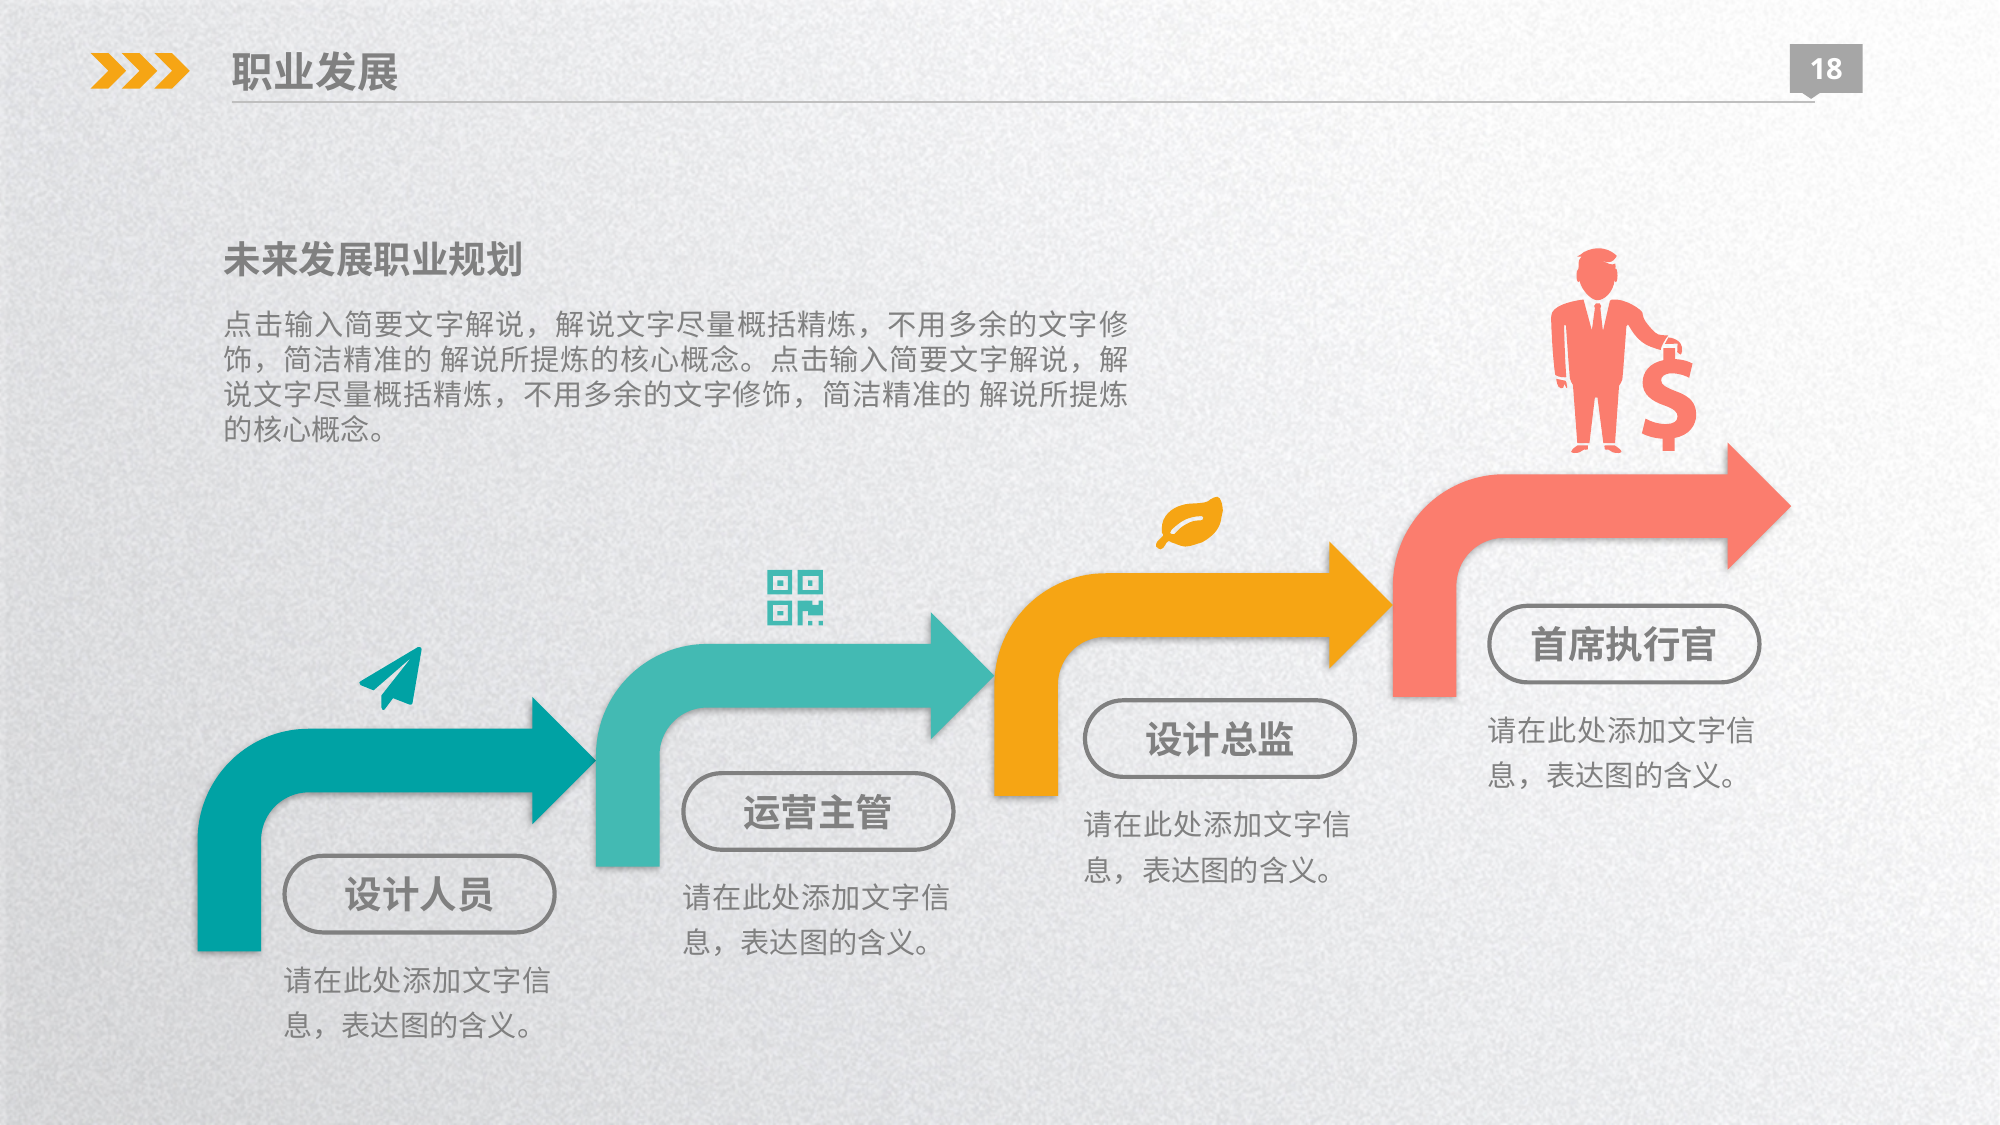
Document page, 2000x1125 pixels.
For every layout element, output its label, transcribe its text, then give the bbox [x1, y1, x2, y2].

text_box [1550, 241, 1697, 454]
text_box [359, 647, 422, 710]
text_box [1787, 42, 1865, 101]
picture [0, 0, 2000, 1125]
text_box [767, 569, 793, 595]
text_box 未来发展职业规划 点击输入简要文字解说，解说文字尽量概括精炼，不用多余的文字修饰，简洁精准的 解说所提炼的核心概念。点击输入简要文字解说，解说文字尽量概括精炼，不用多余的文字修饰，简洁精准的 解说所提炼的核心概念。 [209, 229, 1144, 454]
text_box [1082, 698, 1358, 779]
text_box [1156, 496, 1223, 550]
text_box [767, 600, 793, 626]
text_box 职业发展 [220, 39, 492, 102]
text_box 请在此处添加文字信息，表达图的含义。 [268, 944, 567, 1050]
text_box 18 [1789, 44, 1863, 92]
text_box [282, 853, 557, 935]
text_box [993, 540, 1394, 797]
text_box [196, 696, 590, 953]
text_box 请在此处添加文字信息，表达图的含义。 [1068, 788, 1367, 895]
text_box [1487, 603, 1762, 685]
text_box [1392, 441, 1792, 698]
text_box [681, 771, 956, 852]
text_box 请在此处添加文字信息，表达图的含义。 [667, 861, 966, 968]
text_box [595, 611, 995, 868]
text_box 请在此处添加文字信息，表达图的含义。 [1473, 694, 1772, 800]
text_box [797, 600, 823, 626]
text_box [797, 569, 823, 595]
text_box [90, 52, 191, 89]
